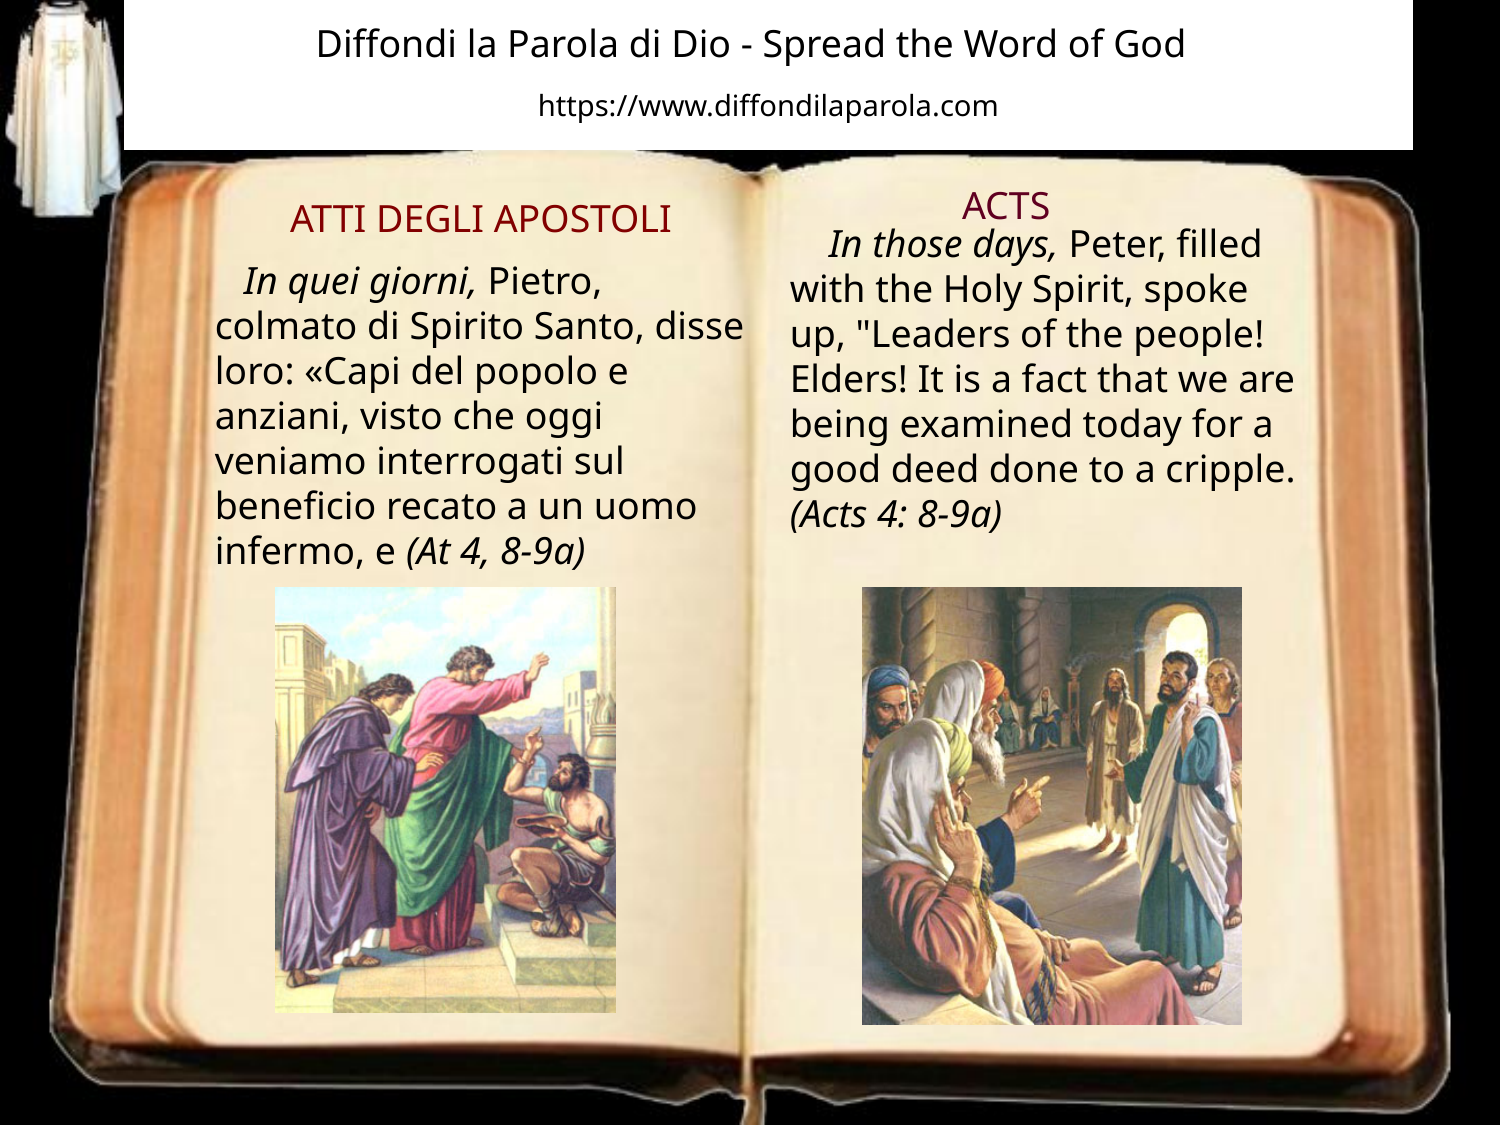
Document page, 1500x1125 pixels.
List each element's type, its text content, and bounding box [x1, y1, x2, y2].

text_box Diffondi la Parola di Dio - Spread the Word of God https://www.diffondilaparola.com [124, 0, 1413, 150]
text_box In those days, Peter, filled with the Holy Spirit, spoke up, "Leaders of the people! Elders! It is a fact that we are being examined today for a good deed done to a cripple. (Acts 4: 8-9a) [774, 212, 1325, 543]
picture [0, 0, 1500, 1125]
text_box In quei giorni, Pietro, colmato di Spirito Santo, disse loro: «Capi del popolo e anziani, visto che oggi veniamo interrogati sul beneficio recato a un uomo infermo, e (At 4, 8-9a) [200, 249, 763, 625]
text_box ACTS [749, 174, 1263, 235]
text_box ATTI DEGLI APOSTOLI [200, 187, 763, 248]
